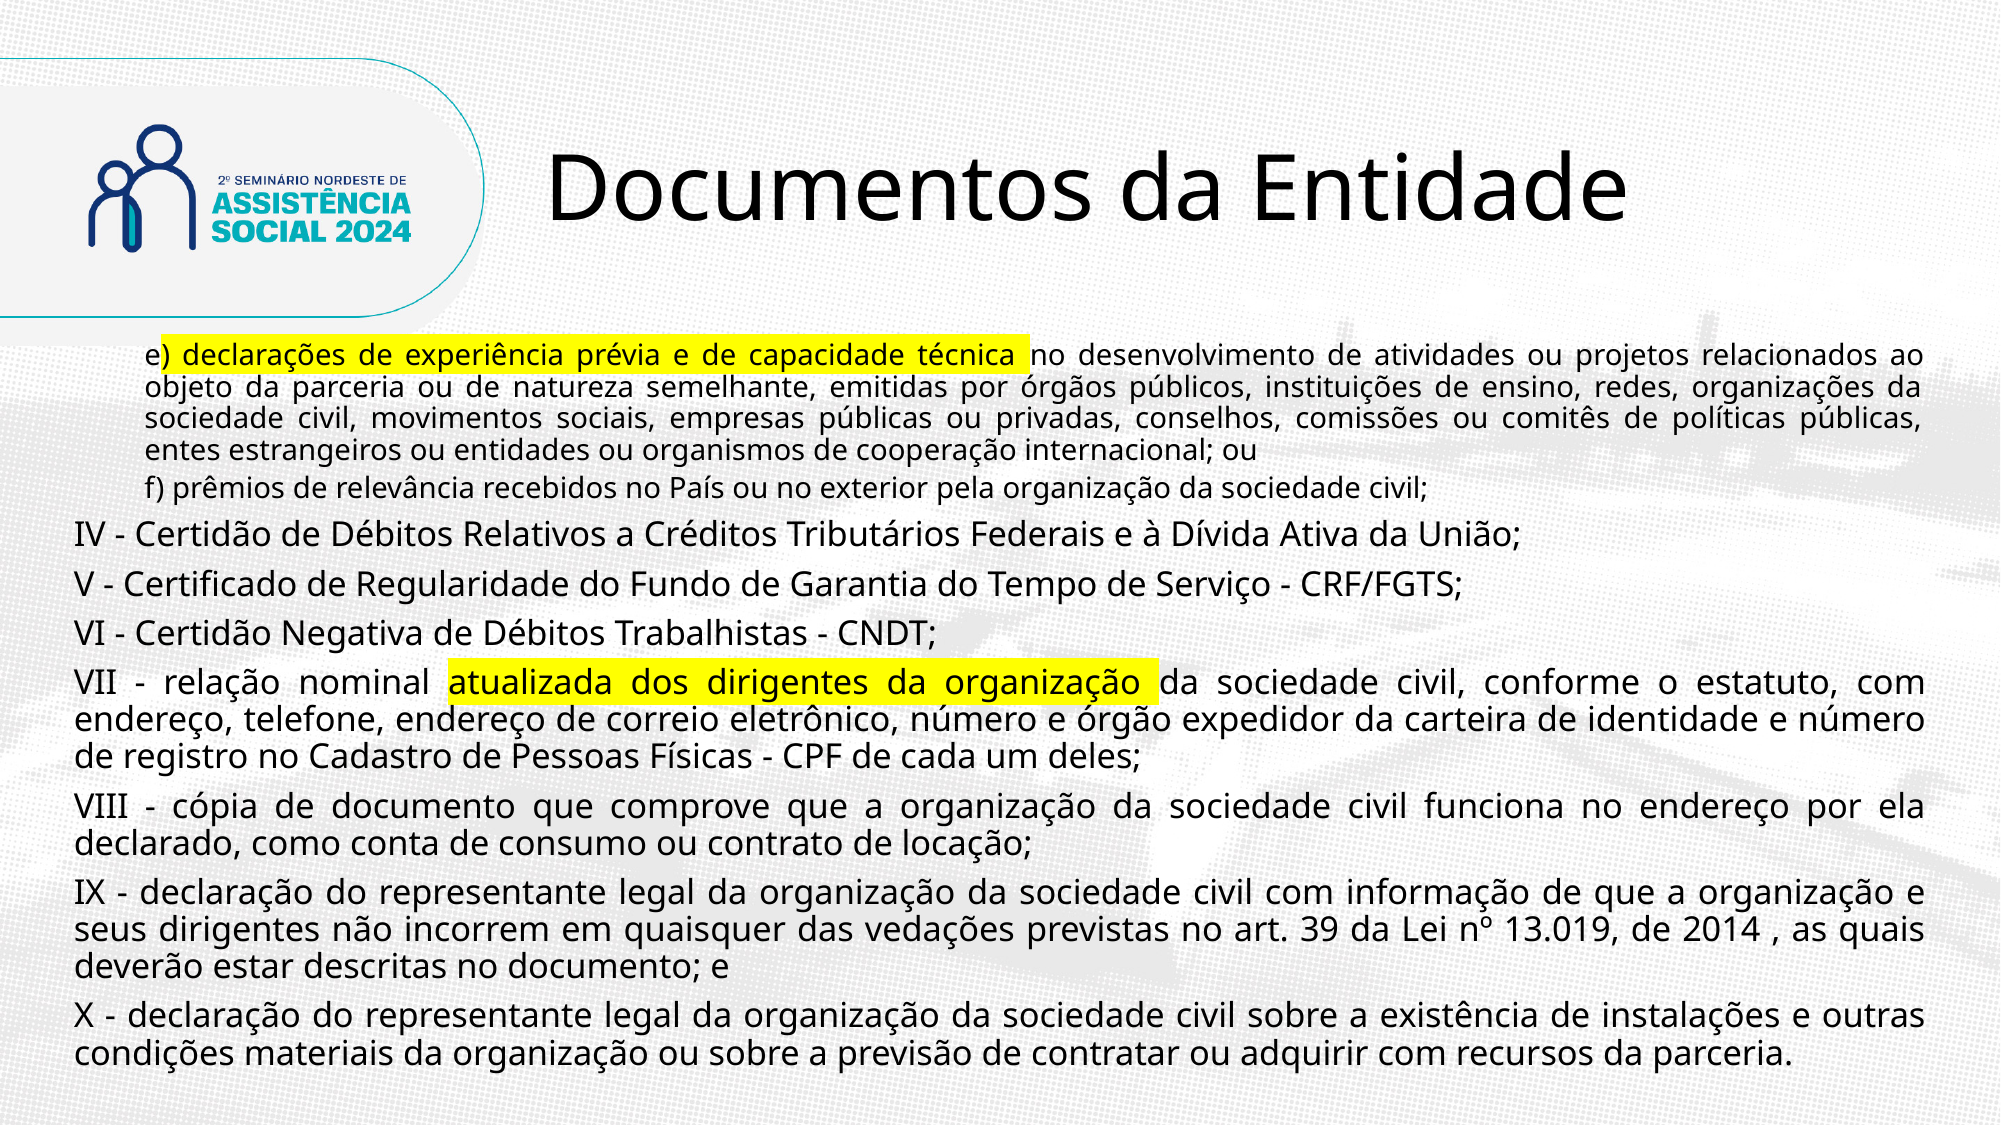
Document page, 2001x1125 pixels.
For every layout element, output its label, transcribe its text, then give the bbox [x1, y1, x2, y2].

title Documentos da Entidade [529, 82, 1863, 300]
list e) declarações de experiência prévia e de capacidade técnica no desenvolvimento de atividades ou projetos relacionados ao objeto da parceria ou de natureza semelhante, emitidas por órgãos públicos, instituições de ensino, redes, organizações da sociedade civil, movimentos sociais, empresas públicas ou privadas, conselhos, comissões ou comitês de políticas públicas, entes estrangeiros ou entidades ou organismos de cooperação internacional; ou f) prêmios de relevância recebidos no País ou no exterior pela organização da sociedade civil; IV - Certidão de Débitos Relativos a Créditos Tributários Federais e à Dívida Ativa da União; V - Certificado de Regularidade do Fundo de Garantia do Tempo de Serviço - CRF/FGTS; VI - Certidão Negativa de Débitos Trabalhistas - CNDT; VII - relação nominal atualizada dos dirigentes da organização da sociedade civil, conforme o estatuto, com endereço, telefone, endereço de correio eletrônico, número e órgão expedidor da carteira de identidade e número de registro no Cadastro de Pessoas Físicas - CPF de cada um deles; VIII - cópia de documento que comprove que a organização da sociedade civil funciona no endereço por ela declarado, como conta de consumo ou contrato de locação; IX - declaração do representante legal da organização da sociedade civil com informação de que a organização e seus dirigentes não incorrem em quaisquer das vedações previstas no art. 39 da Lei nº 13.019, de 2014 , as quais deverão estar descritas no documento; e X - declaração do representante legal da organização da sociedade civil sobre a existência de instalações e outras condições materiais da organização ou sobre a previsão de contratar ou adquirir com recursos da parceria. [58, 332, 1942, 1125]
picture [0, 0, 2001, 1125]
